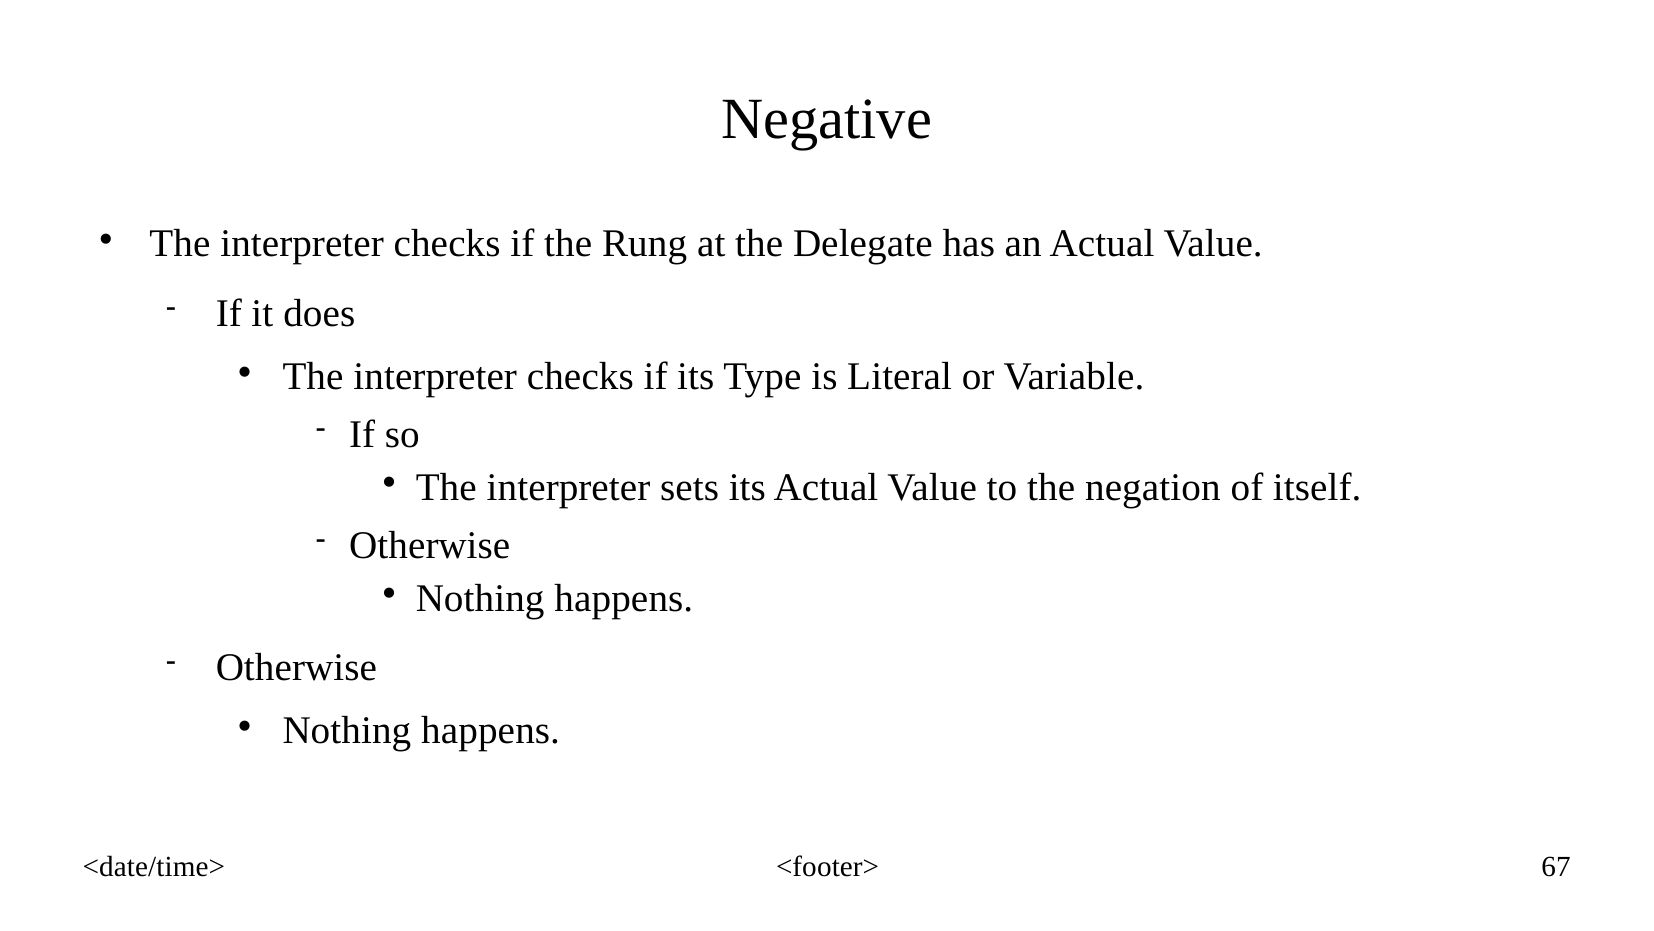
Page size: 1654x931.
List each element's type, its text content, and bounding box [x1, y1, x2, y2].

text_box The interpreter checks if the Rung at the Delegate has an Actual Value. If it does The interpreter checks if its Type is Literal or Variable. If so The interpreter sets its Actual Value to the negation of itself. Otherwise Nothing happens. Otherwise Nothing happens. [82, 217, 1571, 757]
text_box Negative [82, 37, 1571, 193]
